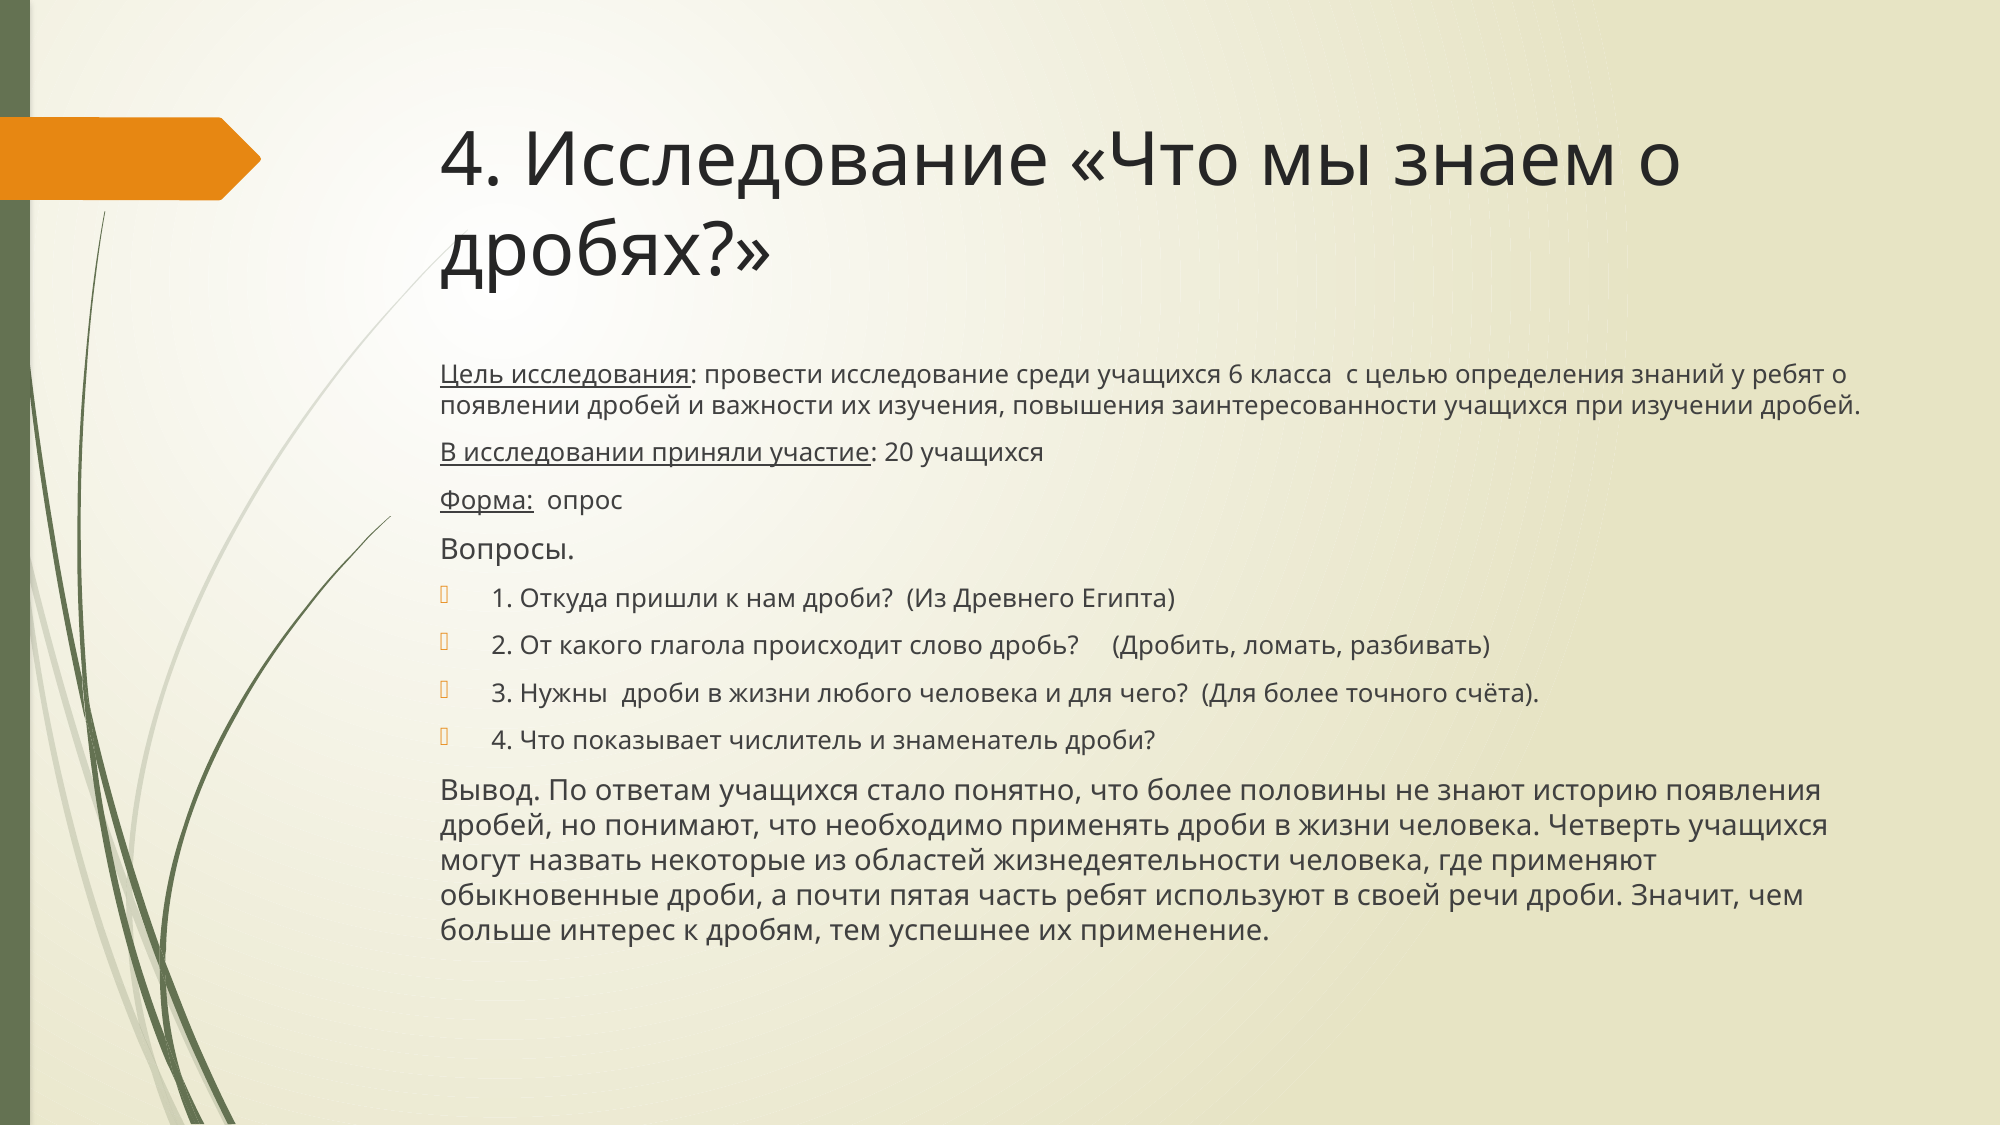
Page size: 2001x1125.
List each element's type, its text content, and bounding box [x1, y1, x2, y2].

list Цель исследования: провести исследование среди учащихся 6 класса с целью определения знаний у ребят о появлении дробей и важности их изучения, повышения заинтересованности учащихся при изучении дробей. В исследовании приняли участие: 20 учащихся Форма: опрос Вопросы. 1. Откуда пришли к нам дроби? (Из Древнего Египта) 2. От какого глагола происходит слово дробь? (Дробить, ломать, разбивать) 3. Нужны дроби в жизни любого человека и для чего? (Для более точного счёта). 4. Что показывает числитель и знаменатель дроби? Вывод. По ответам учащихся стало понятно, что более половины не знают историю появления дробей, но понимают, что необходимо применять дроби в жизни человека. Четверть учащихся могут назвать некоторые из областей жизнедеятельности человека, где применяют обыкновенные дроби, а почти пятая часть ребят используют в своей речи дроби. Значит, чем больше интерес к дробям, тем успешнее их применение. [424, 350, 1888, 970]
title 4. Исследование «Что мы знаем о дробях?» [425, 102, 1888, 313]
